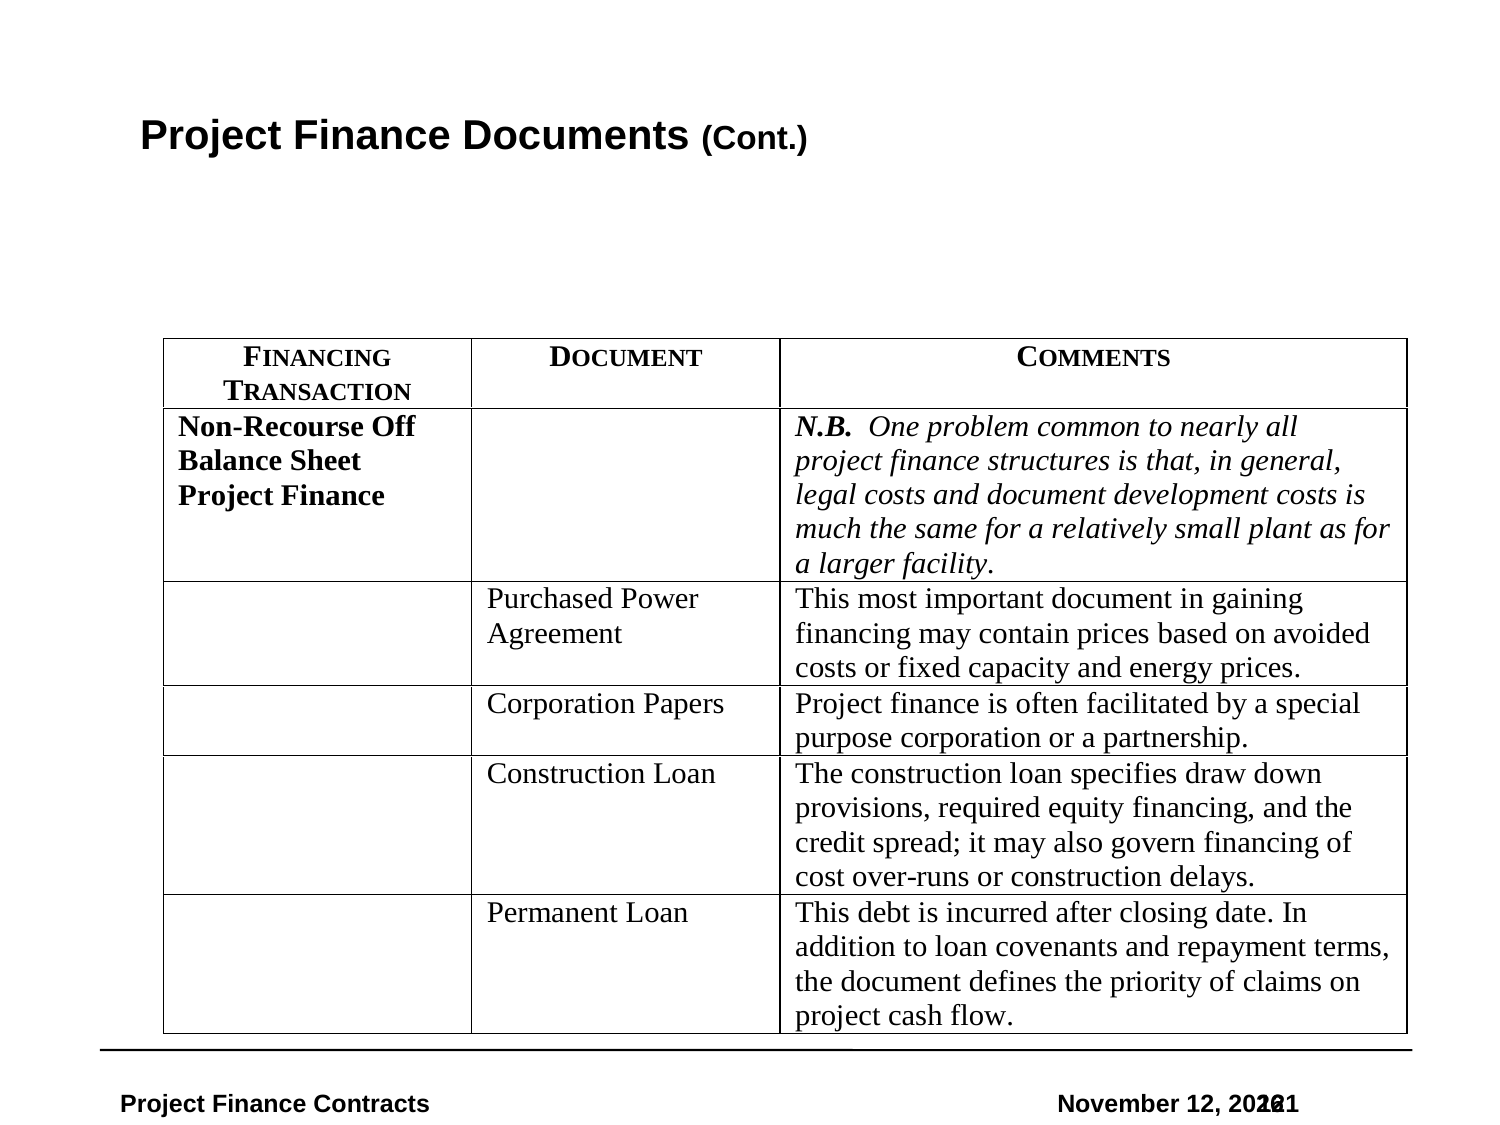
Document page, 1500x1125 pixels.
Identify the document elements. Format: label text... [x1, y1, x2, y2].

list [162, 337, 1500, 1065]
title Project Finance Documents (Cont.) [124, 99, 1288, 226]
